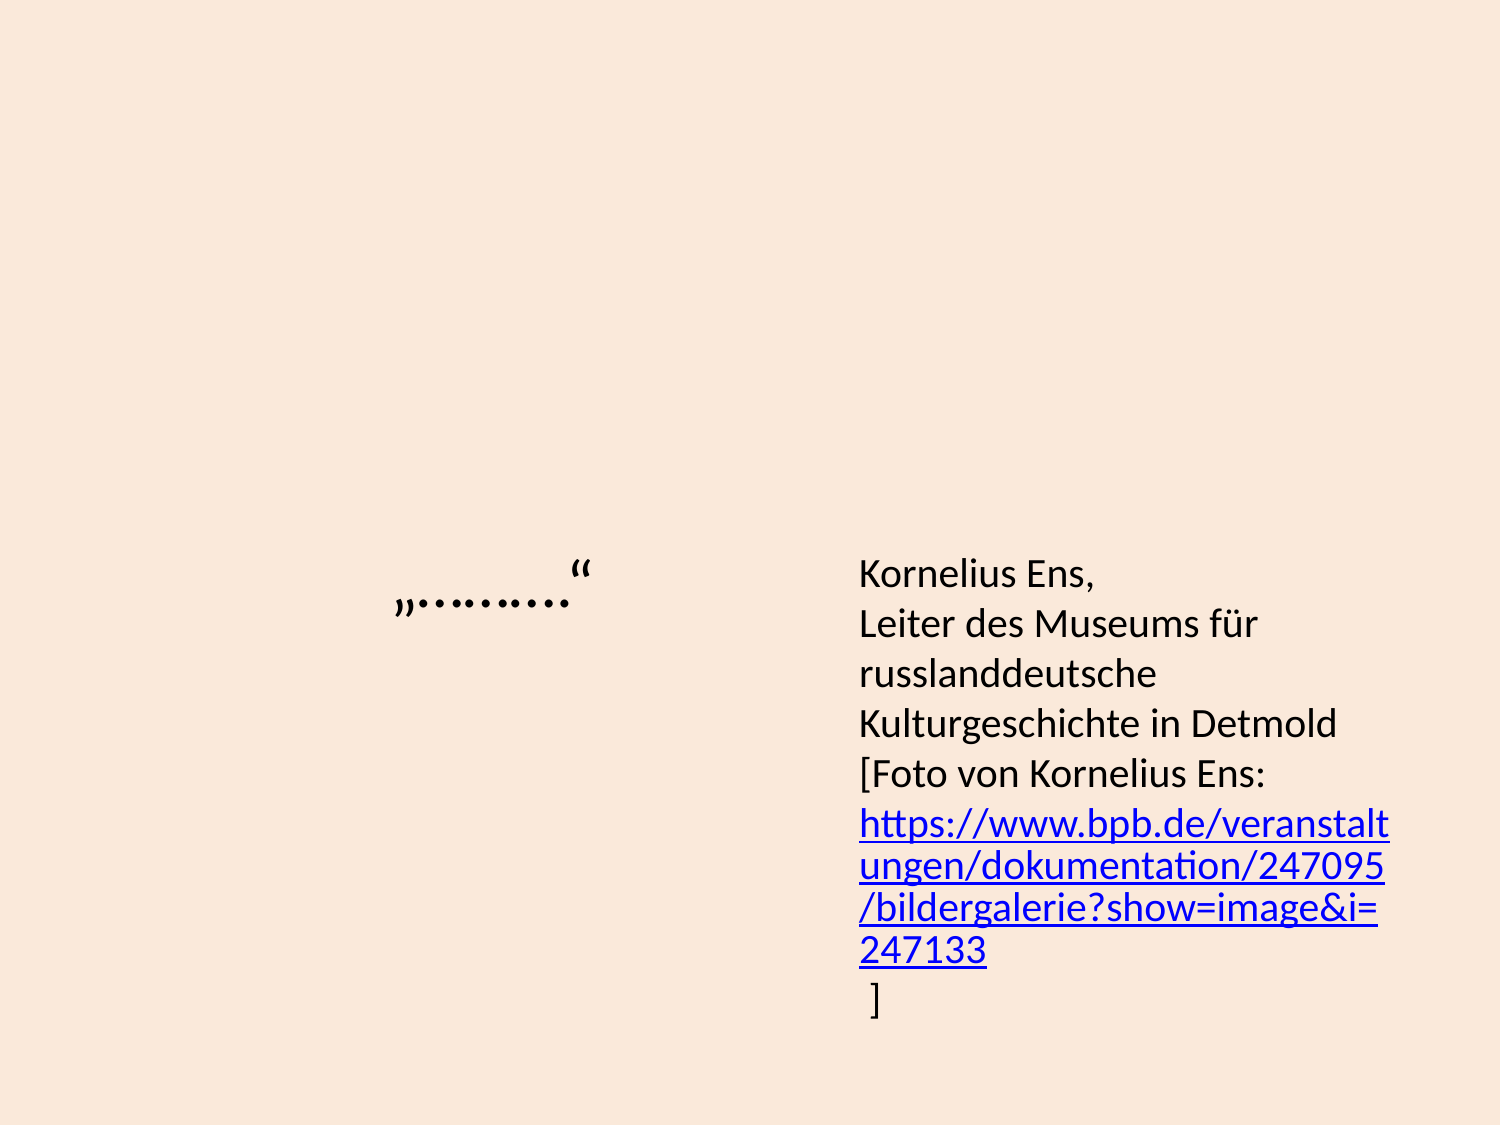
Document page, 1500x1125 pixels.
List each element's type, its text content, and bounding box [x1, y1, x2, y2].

text_box Kornelius Ens, Leiter des Museums für russlanddeutsche Kulturgeschichte in Detmold [Foto von Kornelius Ens: https://www.bpb.de/veranstaltungen/dokumentation/247095/bildergalerie?show=image&i=247133 ] [844, 538, 1412, 954]
list „……….“ [75, 66, 798, 1005]
